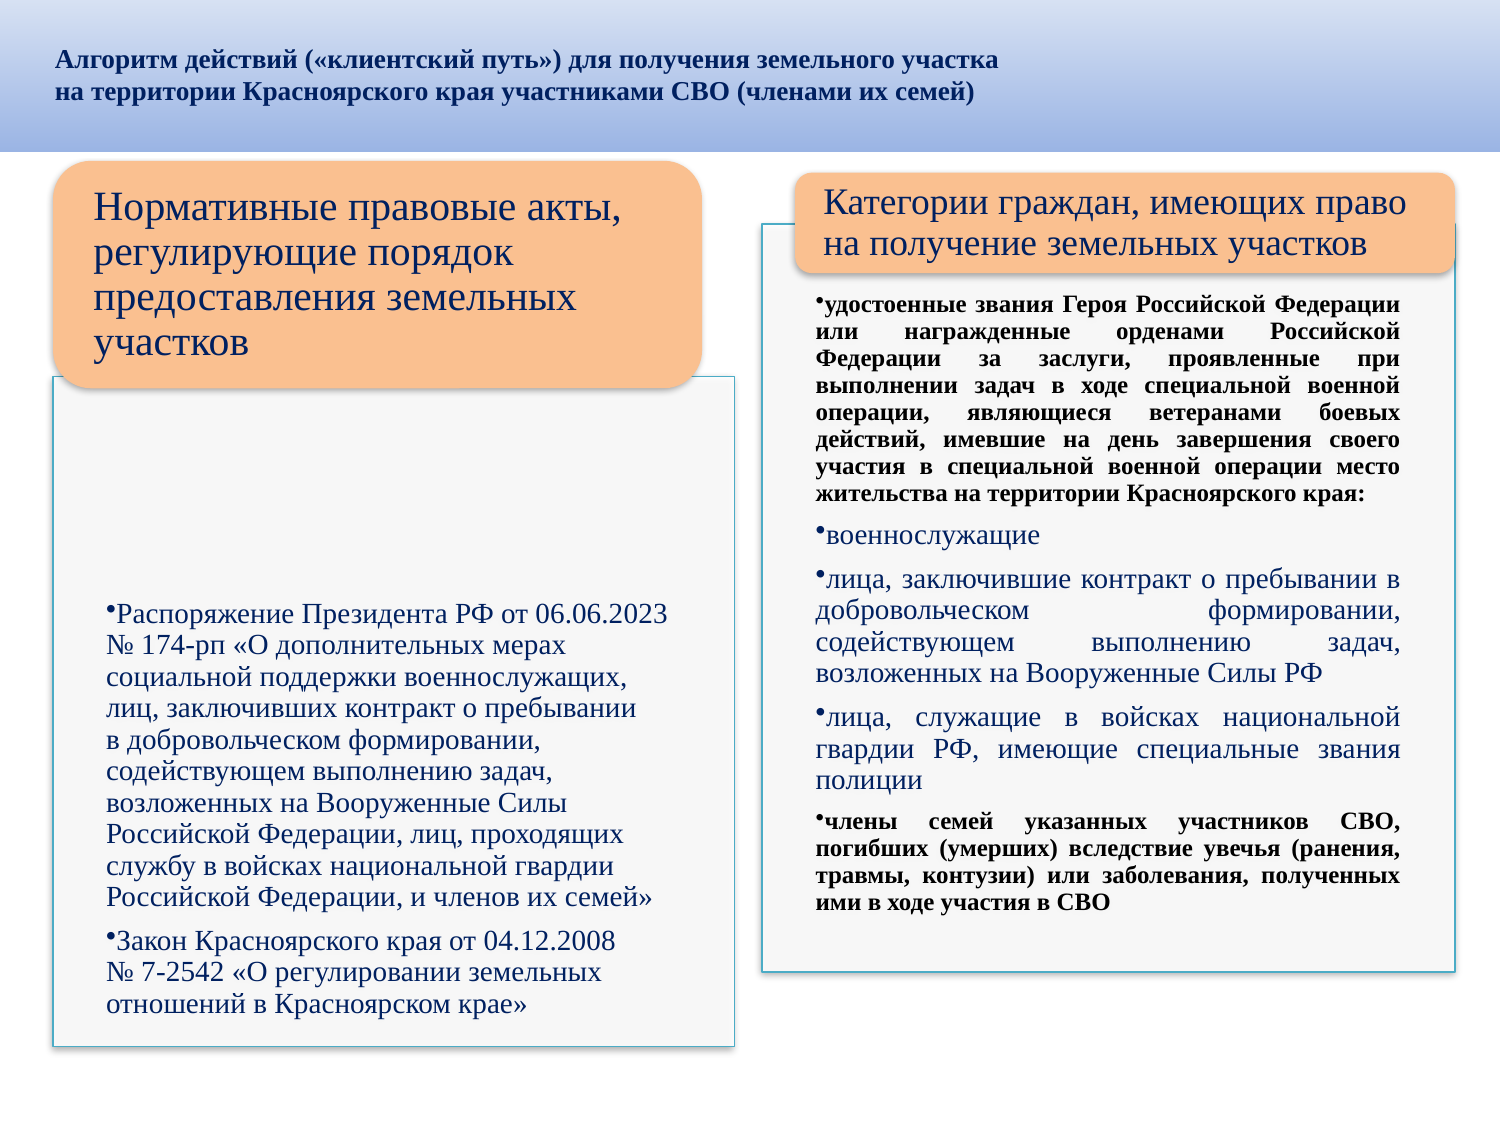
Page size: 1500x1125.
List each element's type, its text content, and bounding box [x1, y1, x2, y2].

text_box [761, 172, 1456, 1012]
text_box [52, 160, 735, 1047]
title Алгоритм действий («клиентский путь») для получения земельного участка на территории Красноярского края участниками СВО (членами их семей) [0, 0, 1500, 152]
